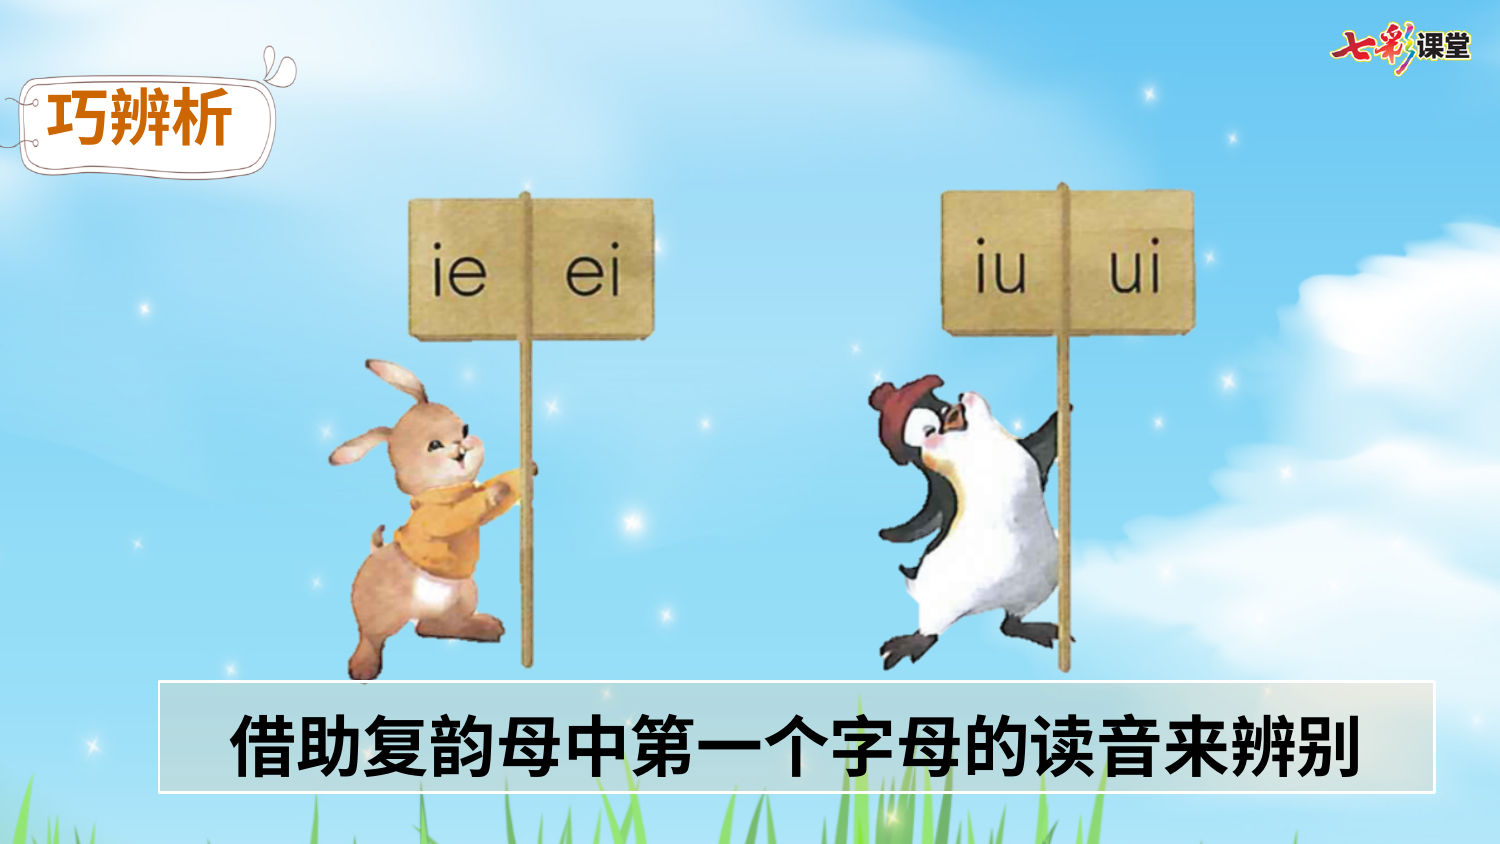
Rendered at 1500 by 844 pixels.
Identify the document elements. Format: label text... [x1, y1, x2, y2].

picture [0, 0, 1500, 844]
text_box 借助复韵母中第一个字母的读音来辨别 [158, 681, 1435, 793]
